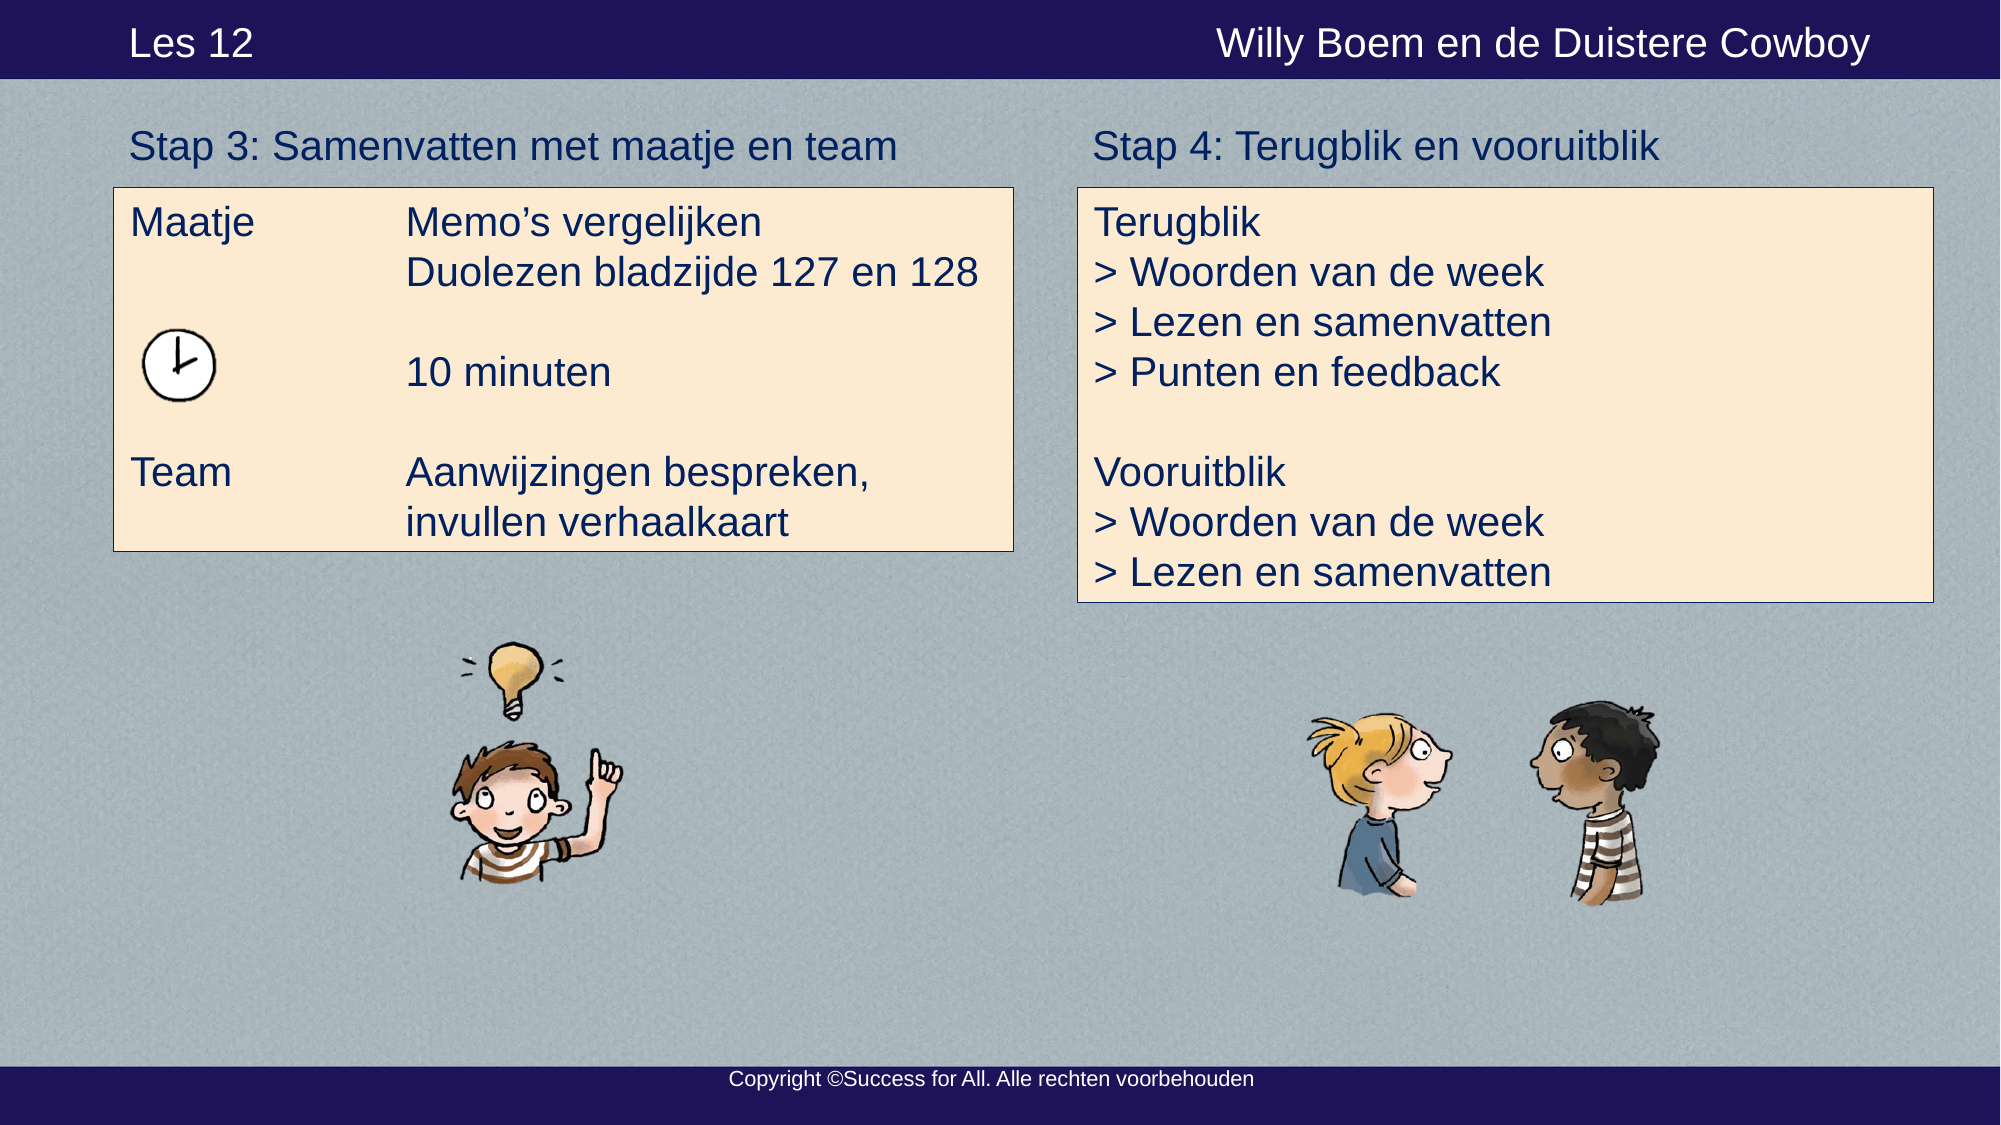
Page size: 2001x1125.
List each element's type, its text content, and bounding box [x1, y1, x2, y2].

text_box Copyright ©Success for All. Alle rechten voorbehouden [0, 1056, 1992, 1124]
text_box Maatje Memo’s vergelijken Duolezen bladzijde 127 en 128 10 minuten Team Aanwijzingen bespreken, invullen verhaalkaart [113, 187, 1014, 552]
text_box Stap 4: Terugblik en vooruitblik [1077, 111, 1870, 177]
text_box Terugblik > Woorden van de week > Lezen en samenvatten > Punten en feedback Vooruitblik > Woorden van de week > Lezen en samenvatten [1077, 187, 1934, 603]
picture [0, 0, 2001, 1125]
text_box Willy Boem en de Duistere Cowboy [999, 8, 1886, 73]
text_box Les 12 [114, 8, 354, 73]
text_box Stap 3: Samenvatten met maatje en team [114, 111, 1036, 177]
